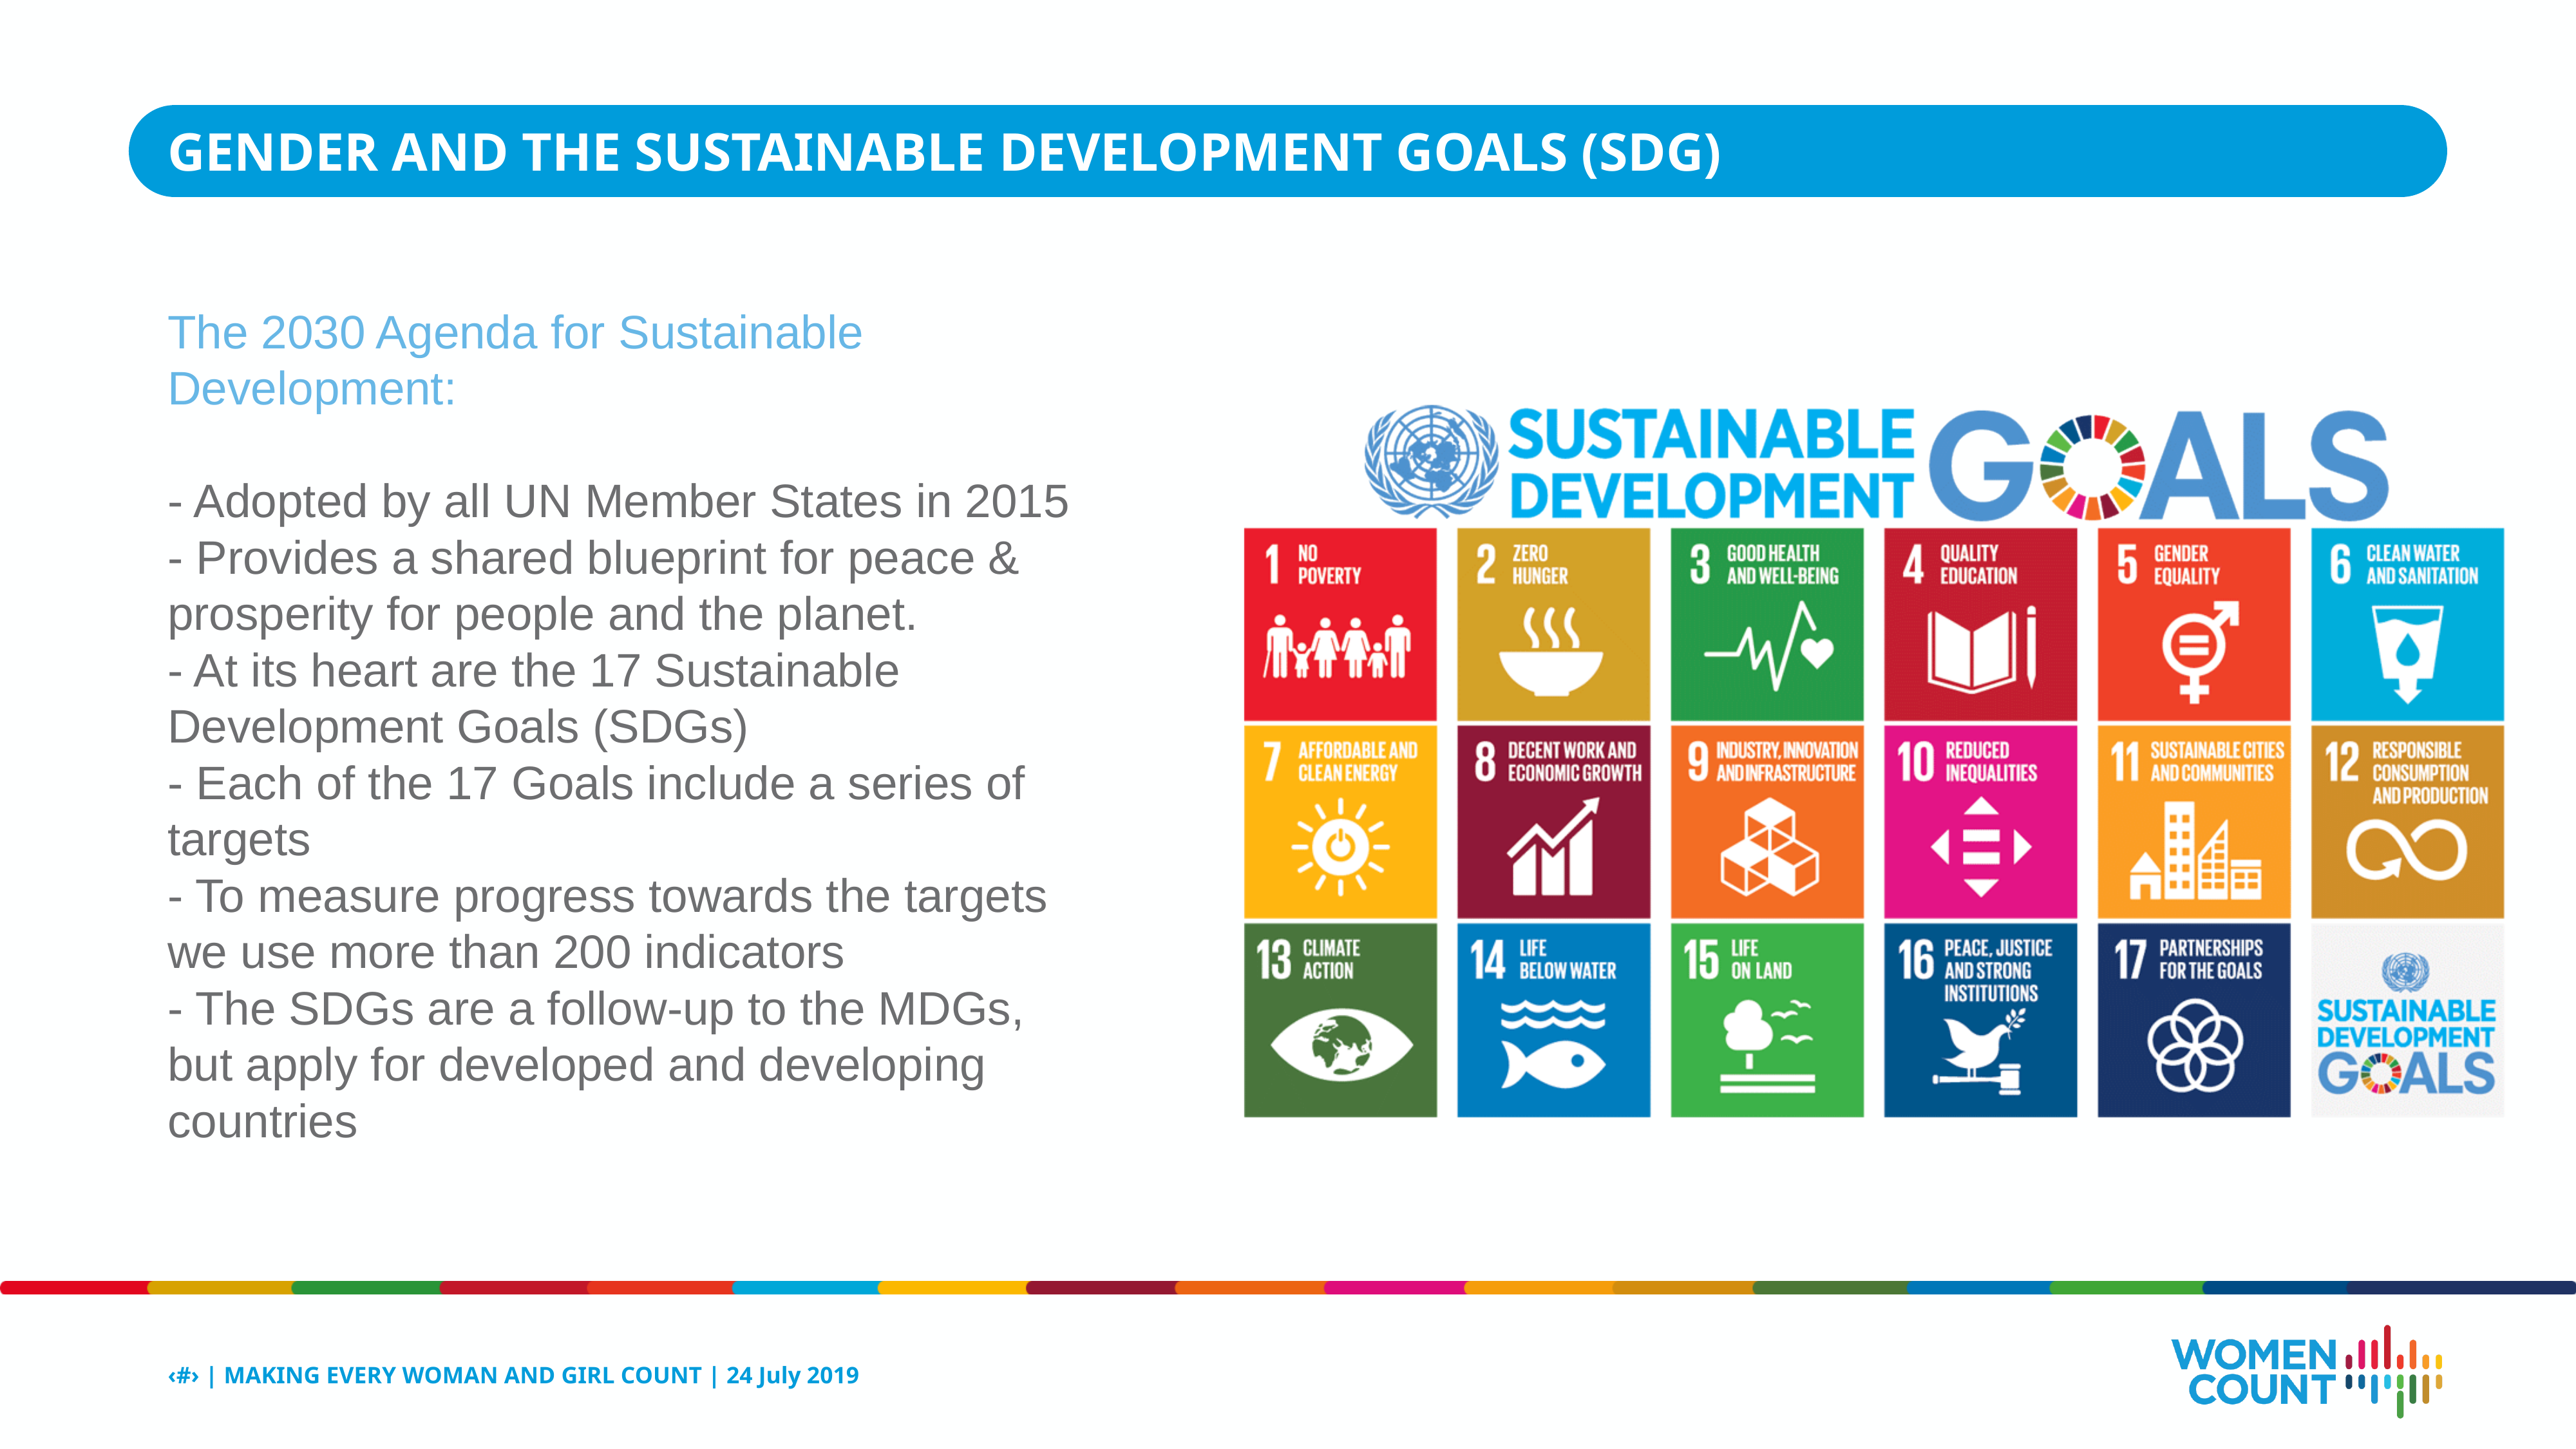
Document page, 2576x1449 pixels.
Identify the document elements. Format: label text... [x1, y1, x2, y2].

list The 2030 Agenda for Sustainable Development: - Adopted by all UN Member States in 2015 - Provides a shared blueprint for peace & prosperity for people and the planet. - At its heart are the 17 Sustainable Development Goals (SDGs) - Each of the 17 Goals include a series of targets - To measure progress towards the targets we use more than 200 indicators - The SDGs are a follow-up to the MDGs, but apply for developed and developing countries [167, 301, 1071, 1326]
picture [1184, 403, 2560, 1122]
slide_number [167, 1360, 1542, 1388]
list GENDER AND THE SUSTAINABLE DEVELOPMENT GOALS (SDG) [167, 119, 2411, 182]
